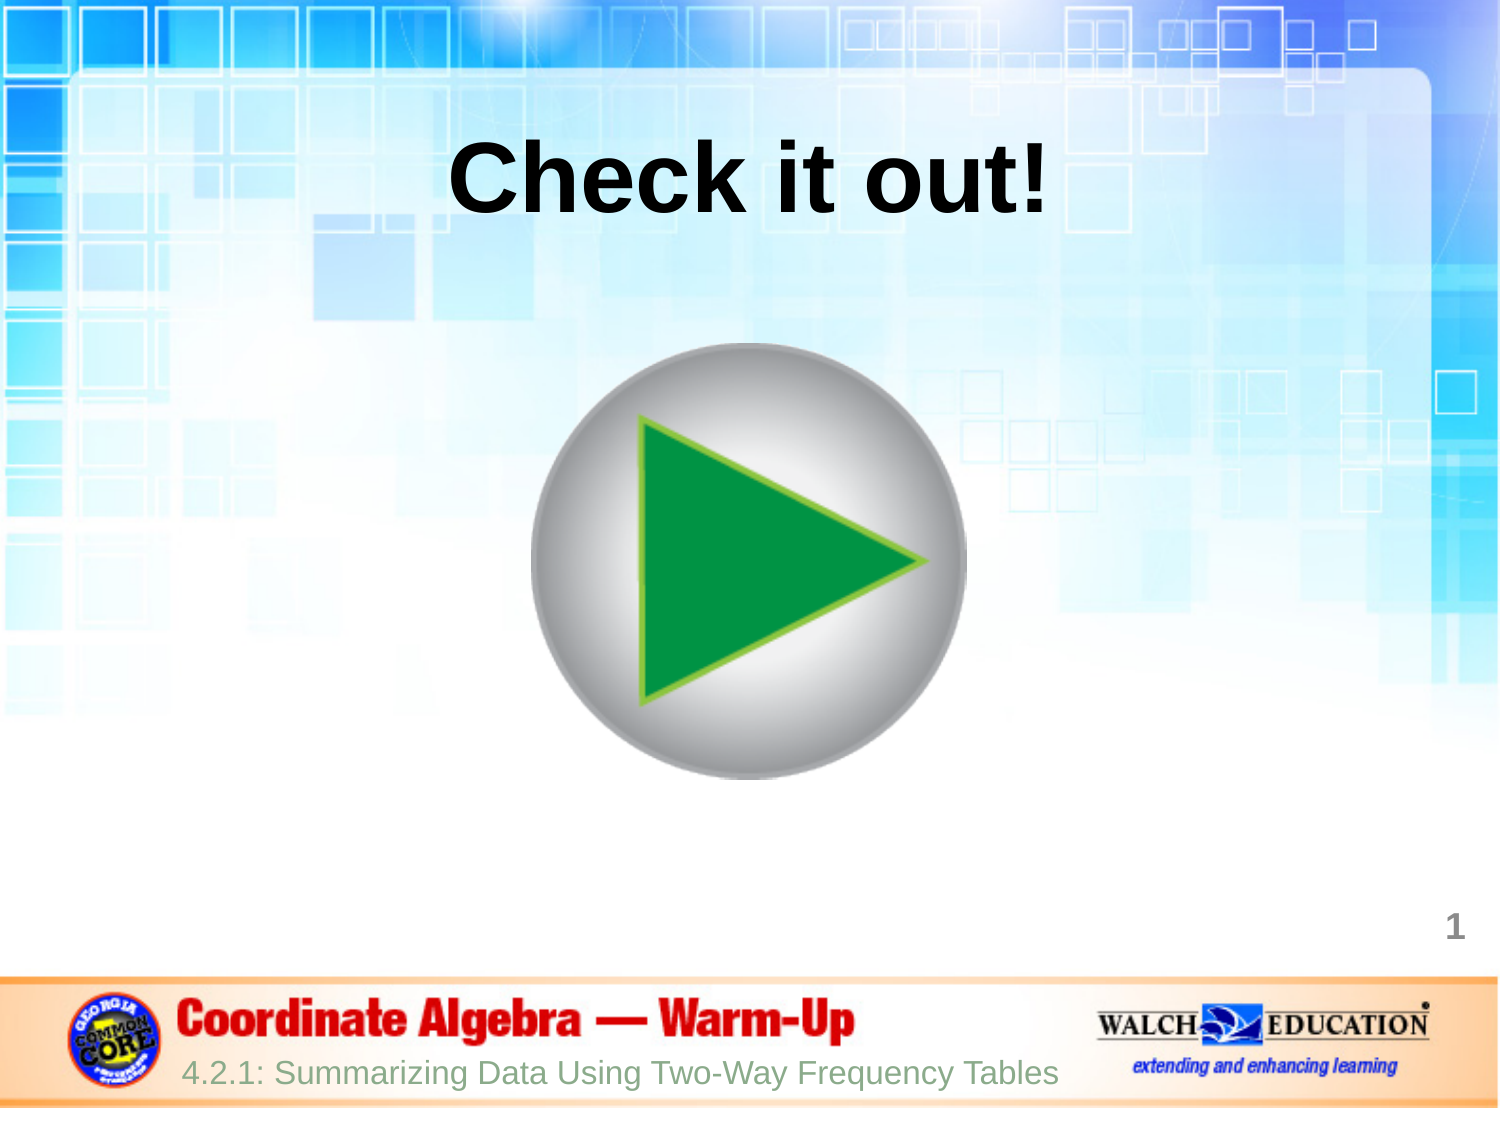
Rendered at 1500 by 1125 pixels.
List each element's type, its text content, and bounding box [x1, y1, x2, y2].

slide_number 1 [1361, 901, 1481, 949]
picture [0, 0, 1500, 1108]
footer 4.2.1: Summarizing Data Using Two-Way Frequency Tables [166, 1048, 1088, 1094]
subtitle Check it out! [105, 105, 1394, 925]
